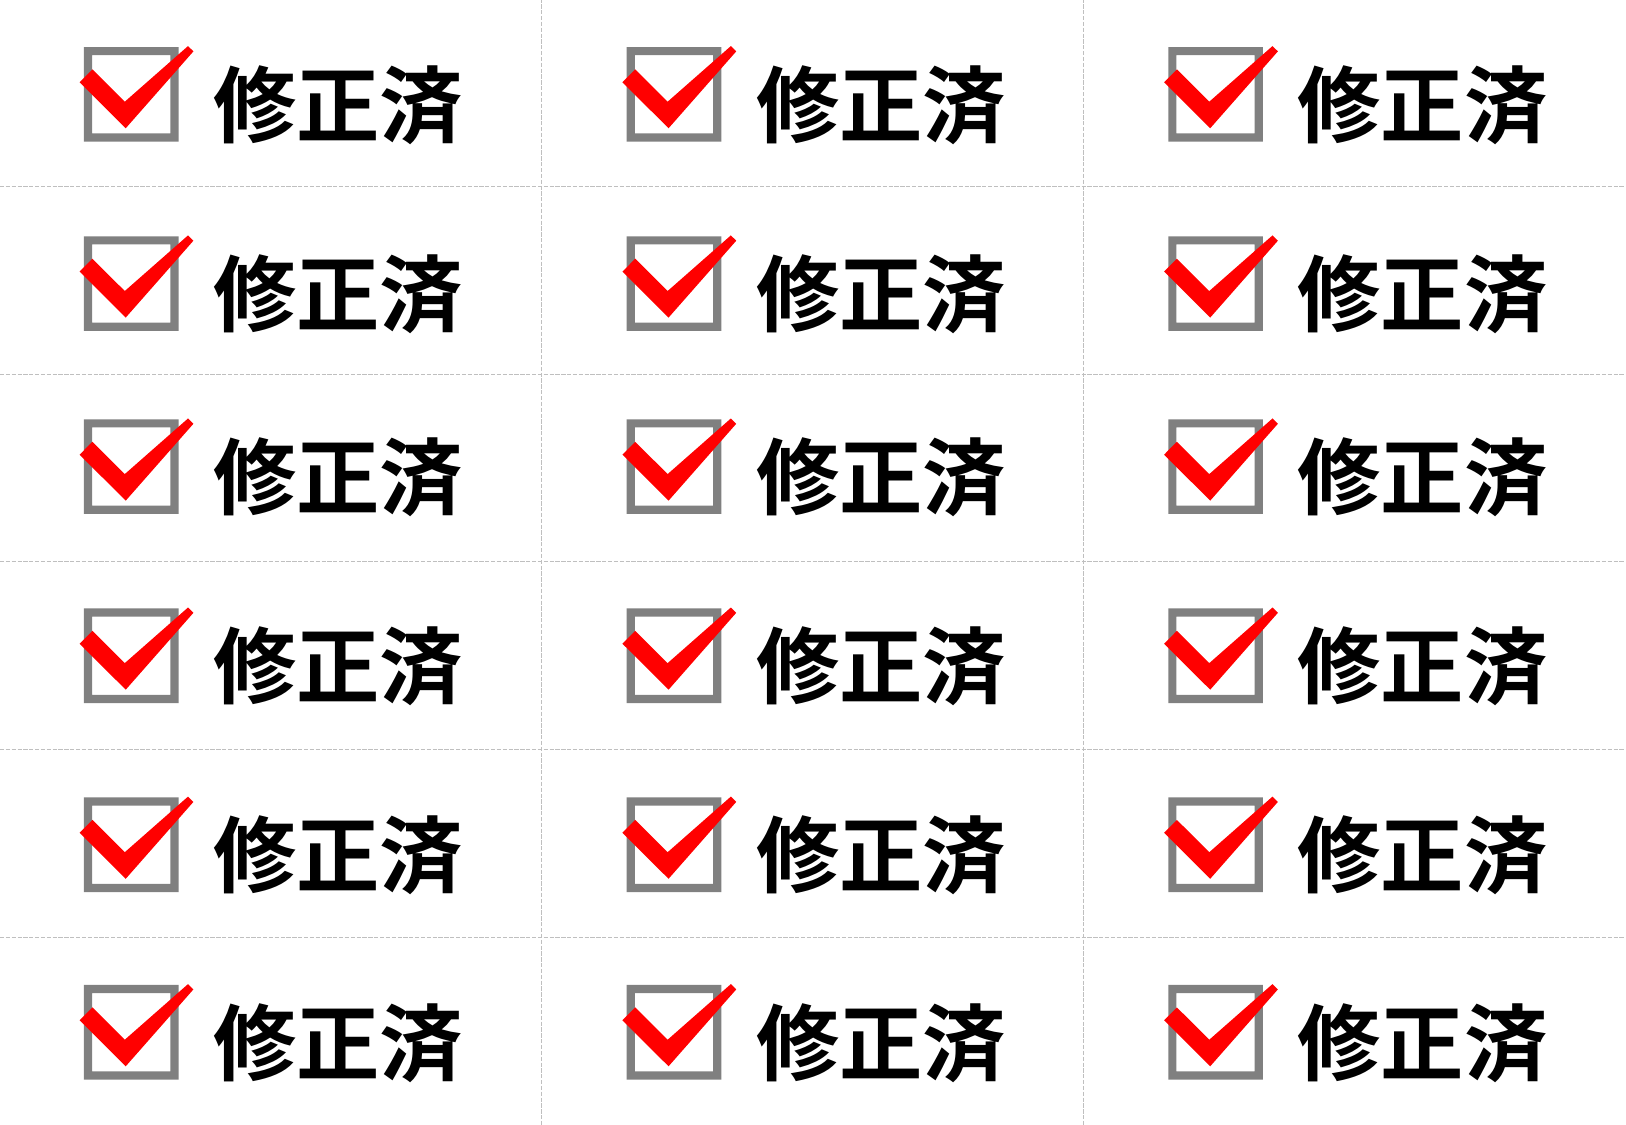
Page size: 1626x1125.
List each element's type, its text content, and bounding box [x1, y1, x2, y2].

text_box 修正済 [213, 803, 463, 904]
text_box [79, 235, 194, 331]
text_box 修正済 [213, 990, 463, 1091]
text_box 修正済 [755, 803, 1006, 904]
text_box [622, 235, 737, 331]
text_box 修正済 [213, 425, 463, 526]
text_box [1164, 46, 1278, 142]
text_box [622, 796, 737, 893]
text_box 修正済 [213, 614, 463, 715]
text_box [79, 46, 194, 142]
text_box 修正済 [1297, 425, 1548, 526]
text_box 修正済 [1297, 803, 1548, 904]
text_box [622, 607, 737, 704]
text_box 修正済 [1297, 614, 1548, 715]
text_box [79, 796, 194, 893]
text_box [1164, 796, 1278, 893]
text_box 修正済 [213, 52, 463, 153]
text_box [622, 984, 737, 1080]
text_box 修正済 [755, 52, 1006, 153]
text_box 修正済 [755, 425, 1006, 526]
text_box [1164, 984, 1278, 1080]
text_box 修正済 [1297, 990, 1548, 1091]
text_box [622, 46, 737, 142]
text_box 修正済 [1297, 52, 1548, 153]
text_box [79, 984, 194, 1080]
text_box 修正済 [213, 242, 463, 343]
text_box 修正済 [1297, 242, 1548, 343]
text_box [1164, 607, 1278, 704]
text_box 修正済 [755, 990, 1006, 1091]
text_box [622, 418, 737, 514]
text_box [79, 607, 194, 704]
text_box 修正済 [755, 242, 1006, 343]
text_box 修正済 [755, 614, 1006, 715]
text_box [79, 418, 194, 514]
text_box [1164, 235, 1278, 331]
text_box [1164, 418, 1278, 514]
